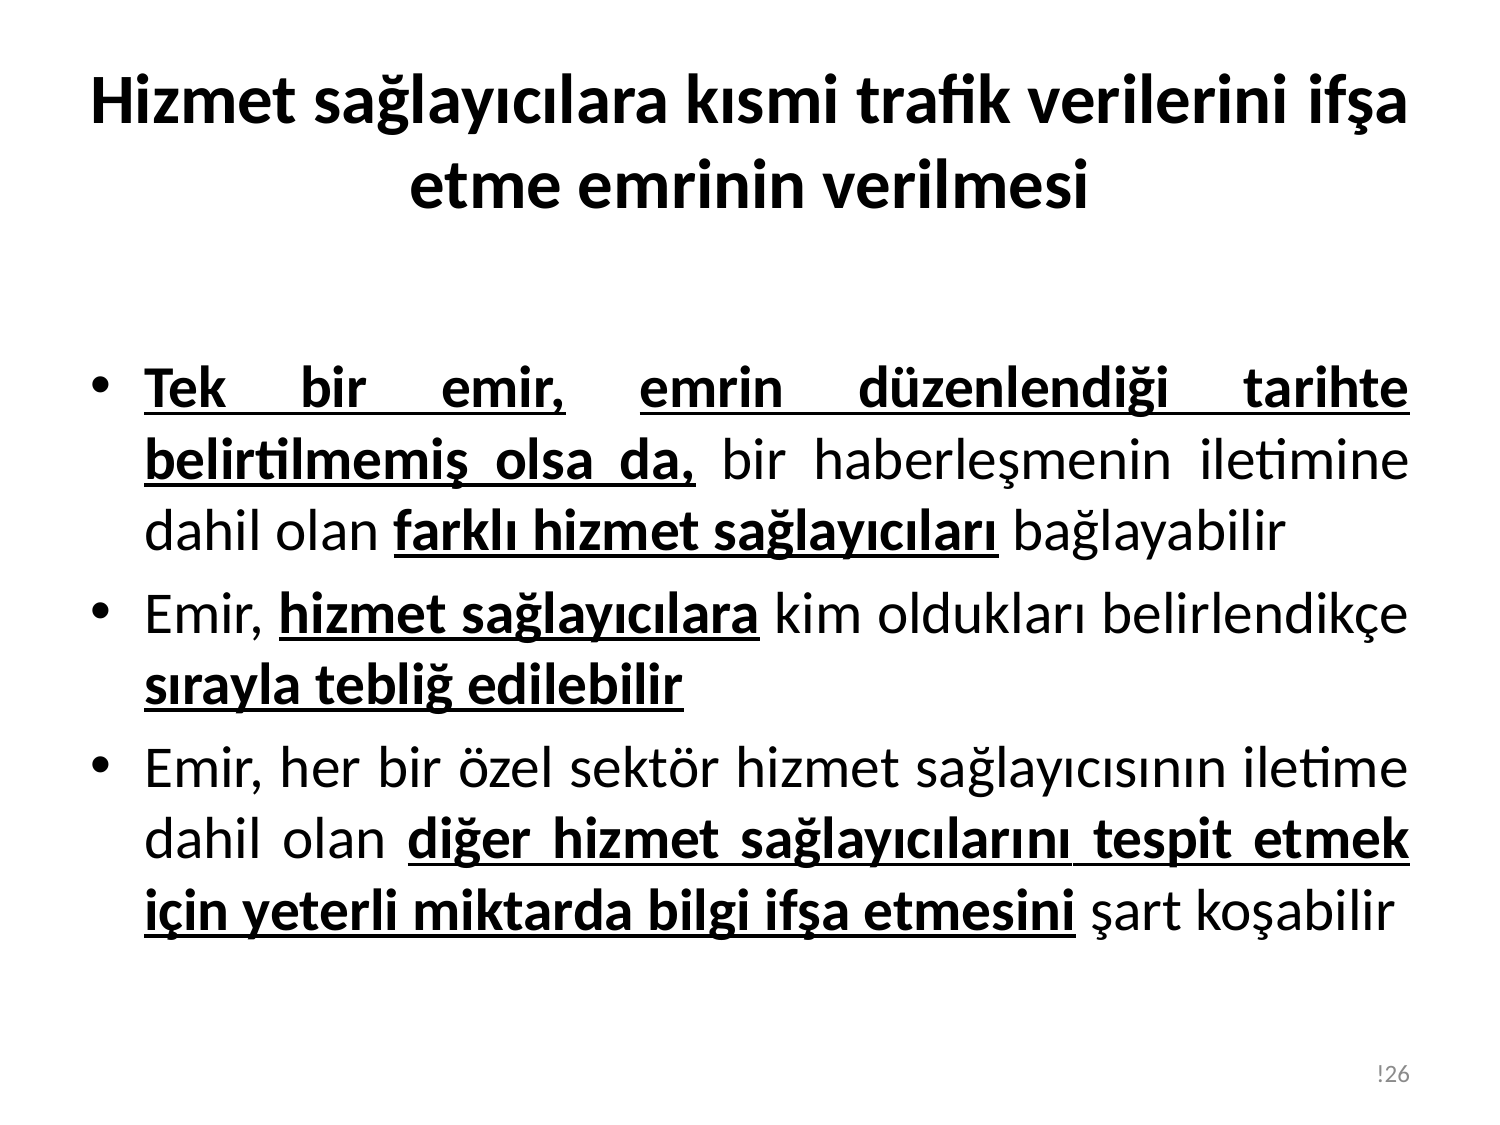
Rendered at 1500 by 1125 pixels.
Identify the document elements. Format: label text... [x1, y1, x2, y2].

list Tek bir emir, emrin düzenlendiği tarihte belirtilmemiş olsa da, bir haberleşmenin iletimine dahil olan farklı hizmet sağlayıcıları bağlayabilir Emir, hizmet sağlayıcılara kim oldukları belirlendikçe sırayla tebliğ edilebilir Emir, her bir özel sektör hizmet sağlayıcısının iletime dahil olan diğer hizmet sağlayıcılarını tespit etmek için yeterli miktarda bilgi ifşa etmesini şart koşabilir [75, 341, 1425, 1005]
slide_number !26 [1074, 1042, 1425, 1103]
title Hizmet sağlayıcılara kısmi trafik verilerini ifşa etme emrinin verilmesi [75, 45, 1425, 233]
